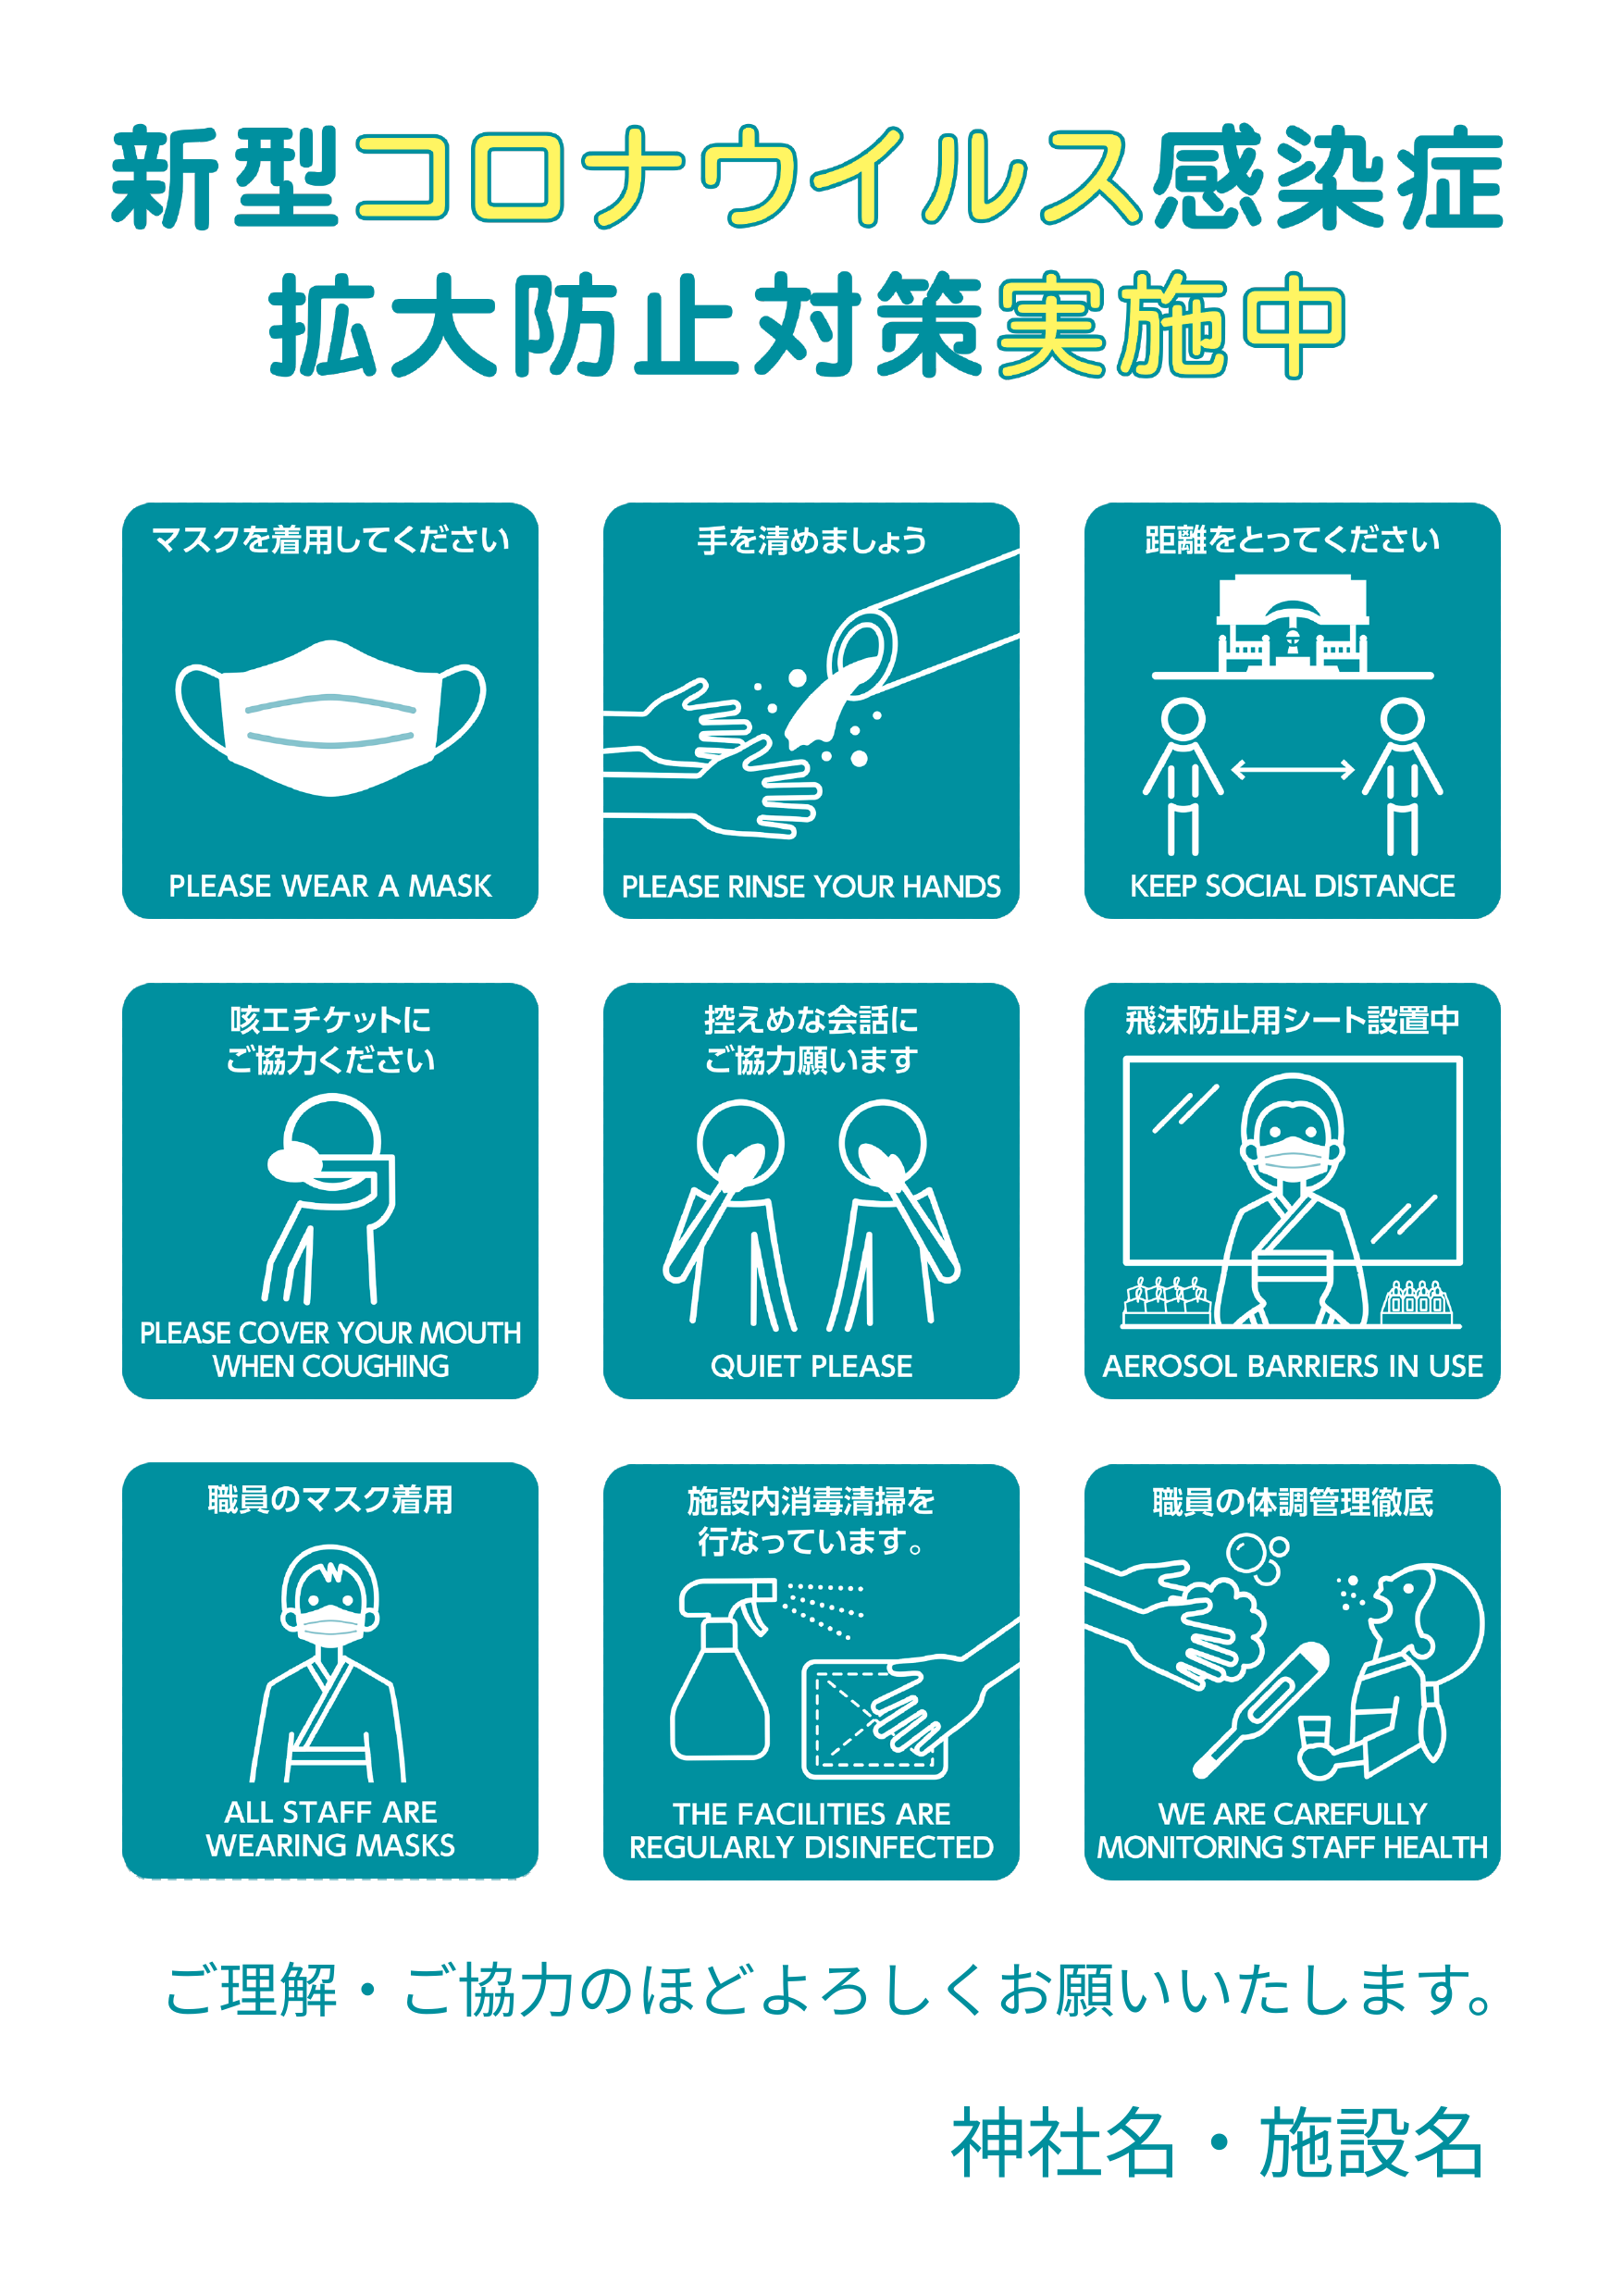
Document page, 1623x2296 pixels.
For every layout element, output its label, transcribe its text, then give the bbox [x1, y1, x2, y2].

picture [122, 983, 539, 1399]
picture [1084, 503, 1501, 919]
picture [603, 503, 1020, 919]
picture [603, 1464, 1020, 1880]
picture [107, 119, 1516, 380]
picture [122, 1462, 539, 1880]
text_box ご理解・ご協力のほどよろしくお願いいたします。 [122, 1945, 1504, 2031]
picture [1084, 983, 1501, 1399]
picture [603, 983, 1020, 1399]
text_box 神社名・施設名 [523, 2087, 1504, 2194]
picture [122, 503, 539, 919]
picture [1084, 1464, 1501, 1880]
